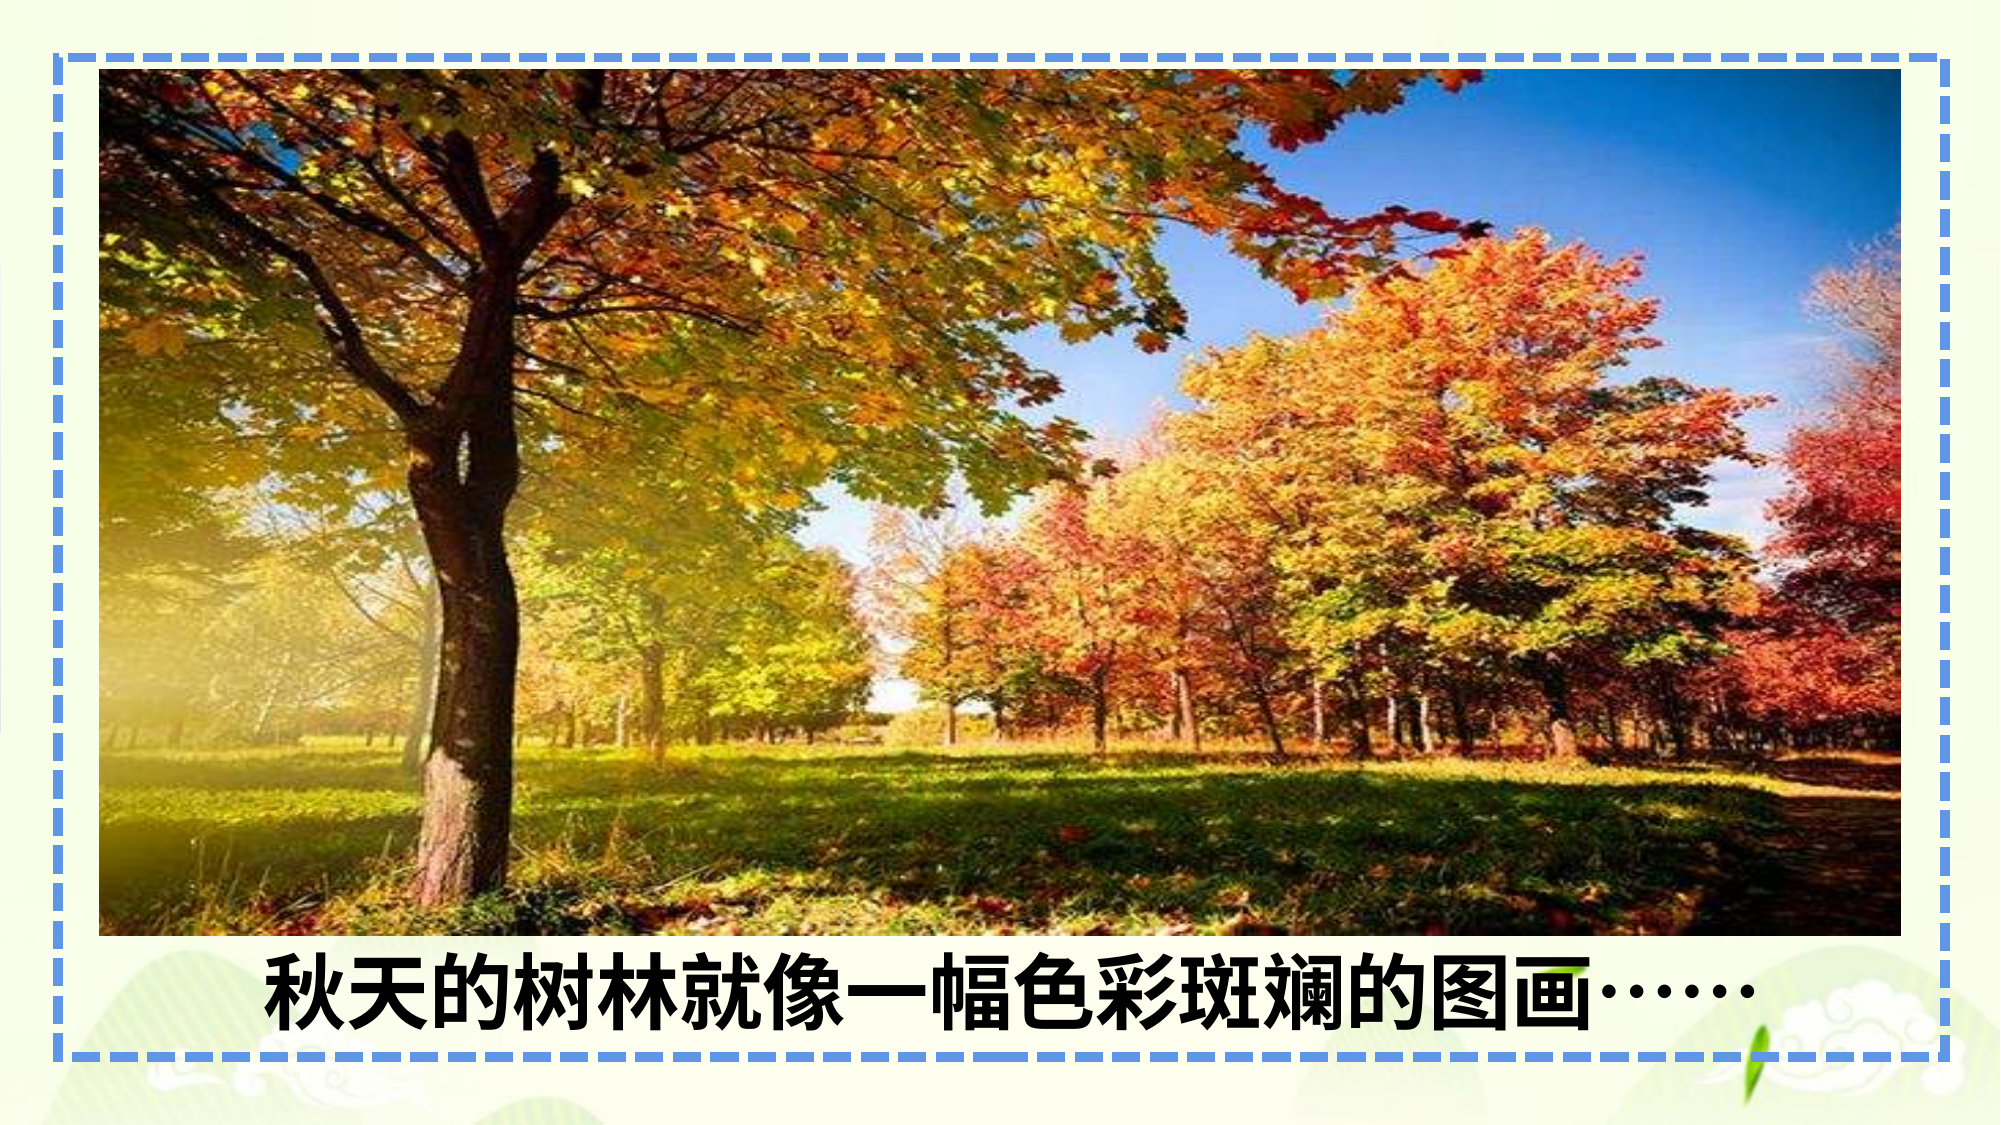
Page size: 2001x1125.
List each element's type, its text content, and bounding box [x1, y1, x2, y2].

picture [0, 0, 2001, 1125]
text_box 秋天的树林就像一幅色彩斑斓的图画…… [248, 936, 1860, 1048]
